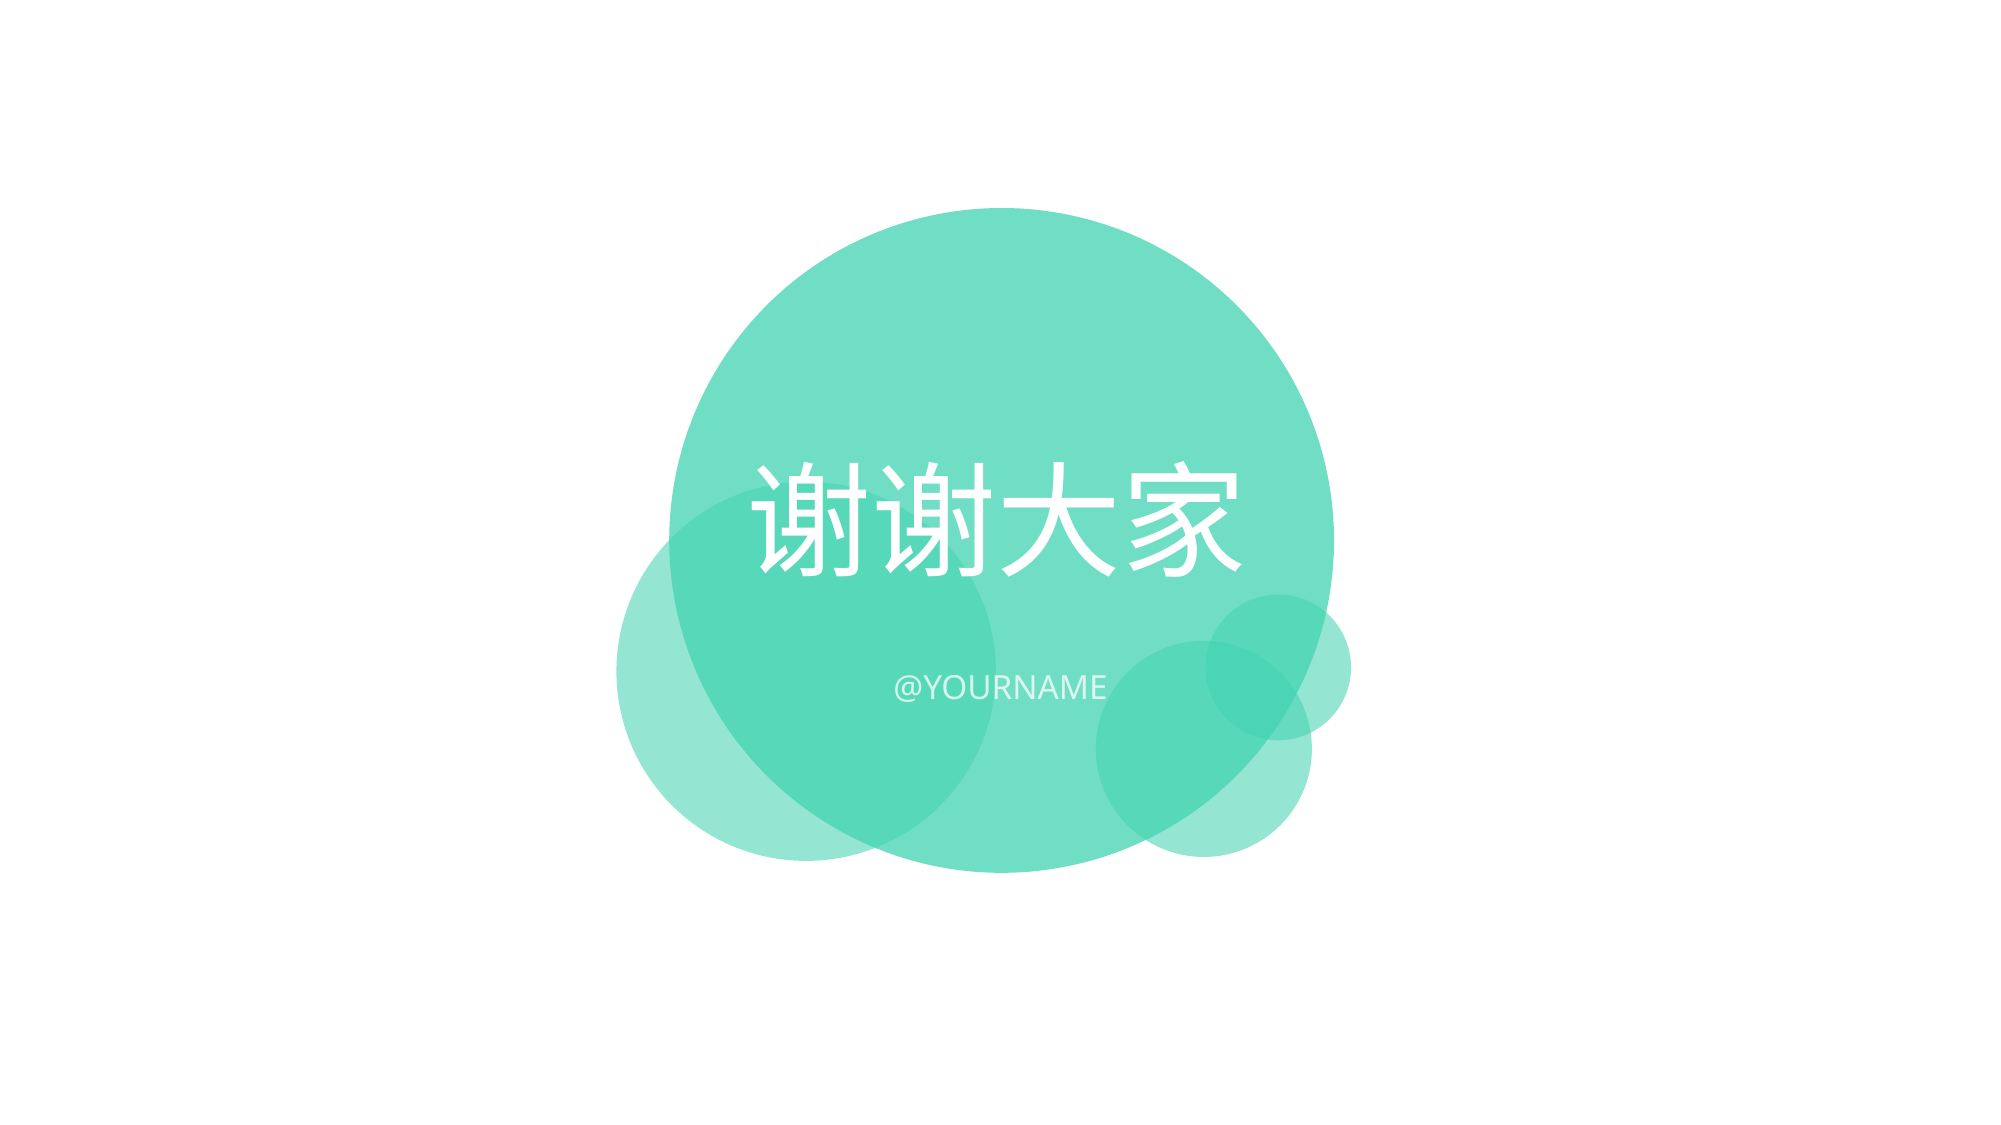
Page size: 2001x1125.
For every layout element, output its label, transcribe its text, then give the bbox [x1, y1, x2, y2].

text_box [668, 206, 1336, 874]
text_box [1269, 612, 1353, 742]
text_box @YOURNAME [743, 650, 1258, 723]
text_box [1146, 734, 1313, 858]
text_box [615, 539, 875, 862]
text_box 谢谢大家 [740, 375, 1254, 660]
